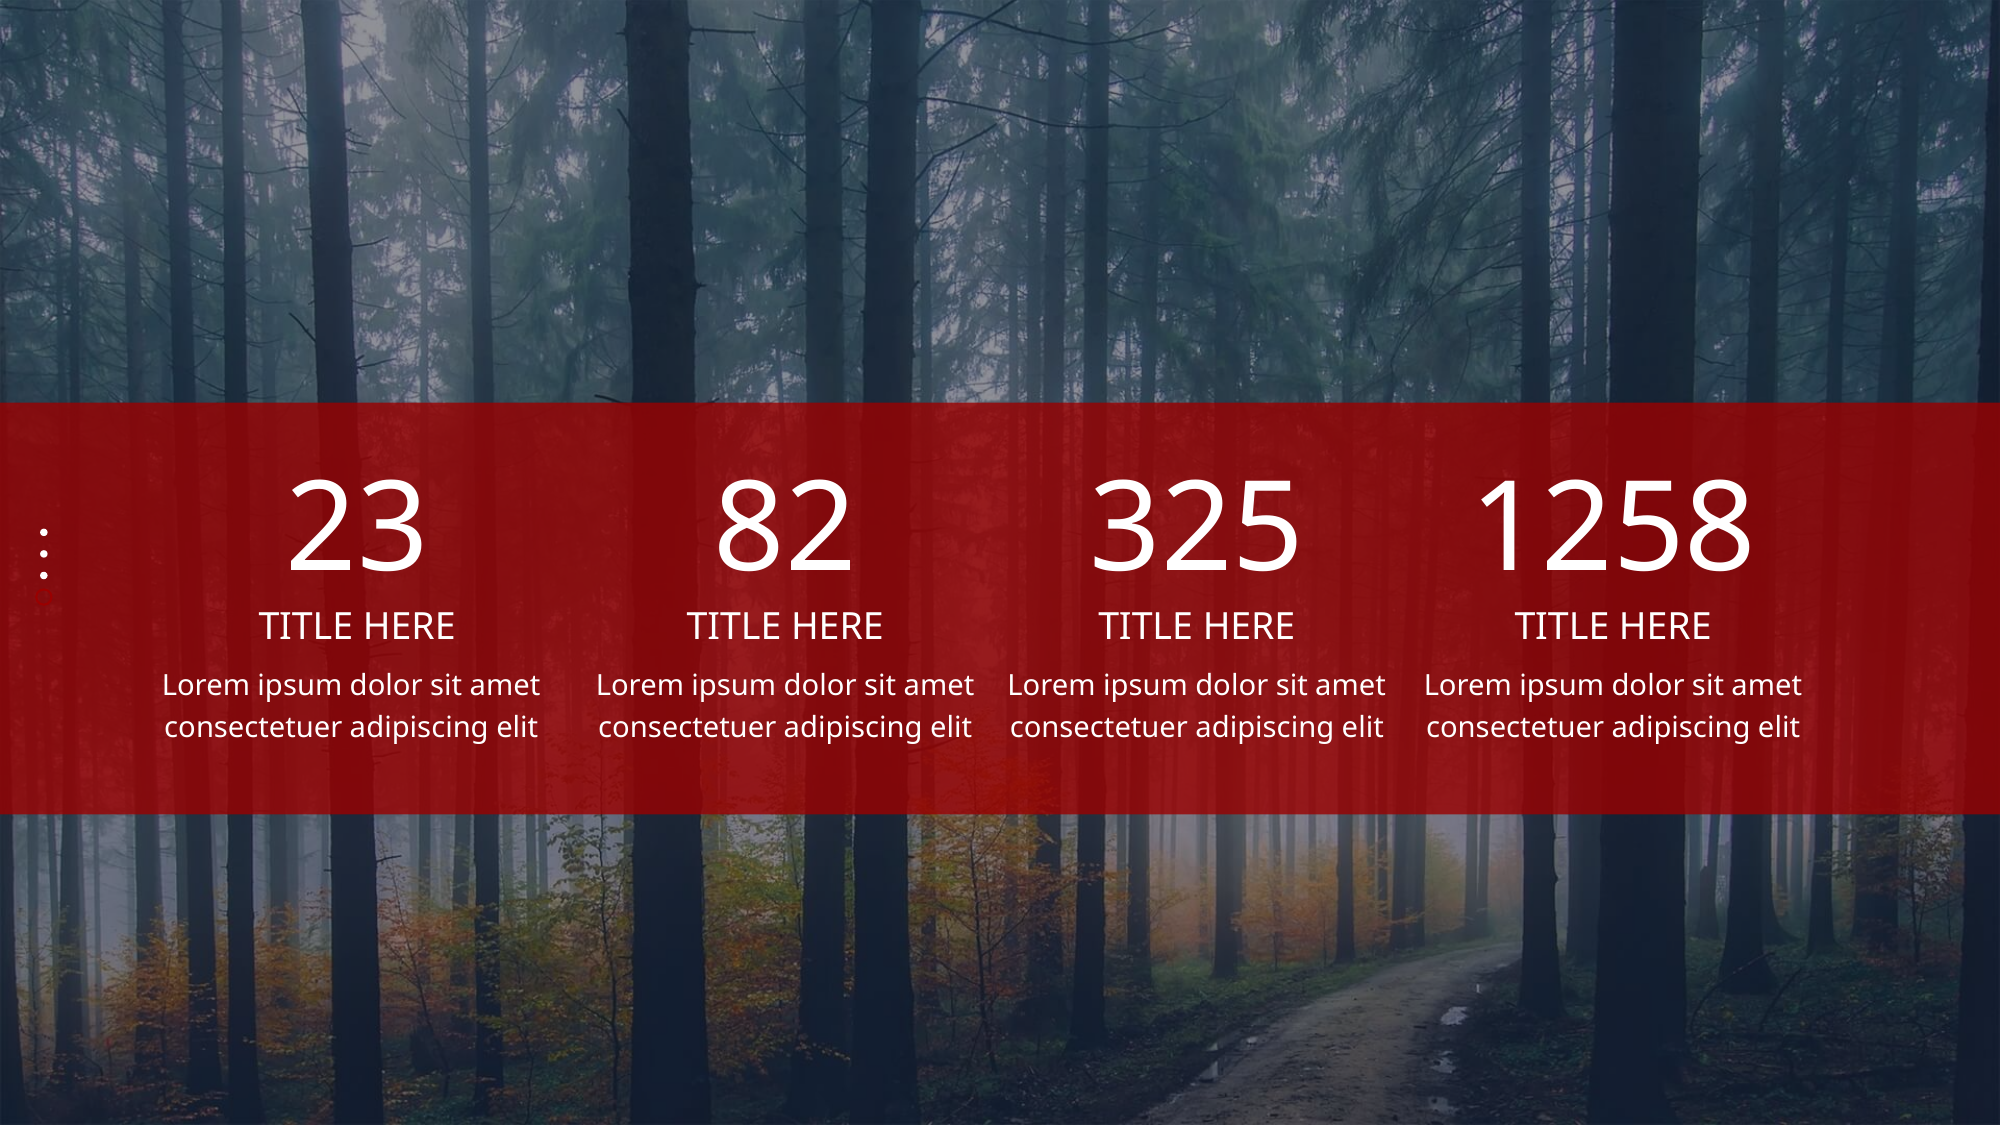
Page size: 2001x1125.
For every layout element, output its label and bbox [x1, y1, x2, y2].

text_box [36, 528, 52, 605]
picture [0, 0, 2000, 1125]
text_box [1374, 438, 1853, 747]
text_box [107, 438, 550, 747]
text_box [550, 438, 975, 747]
text_box [975, 438, 1374, 747]
